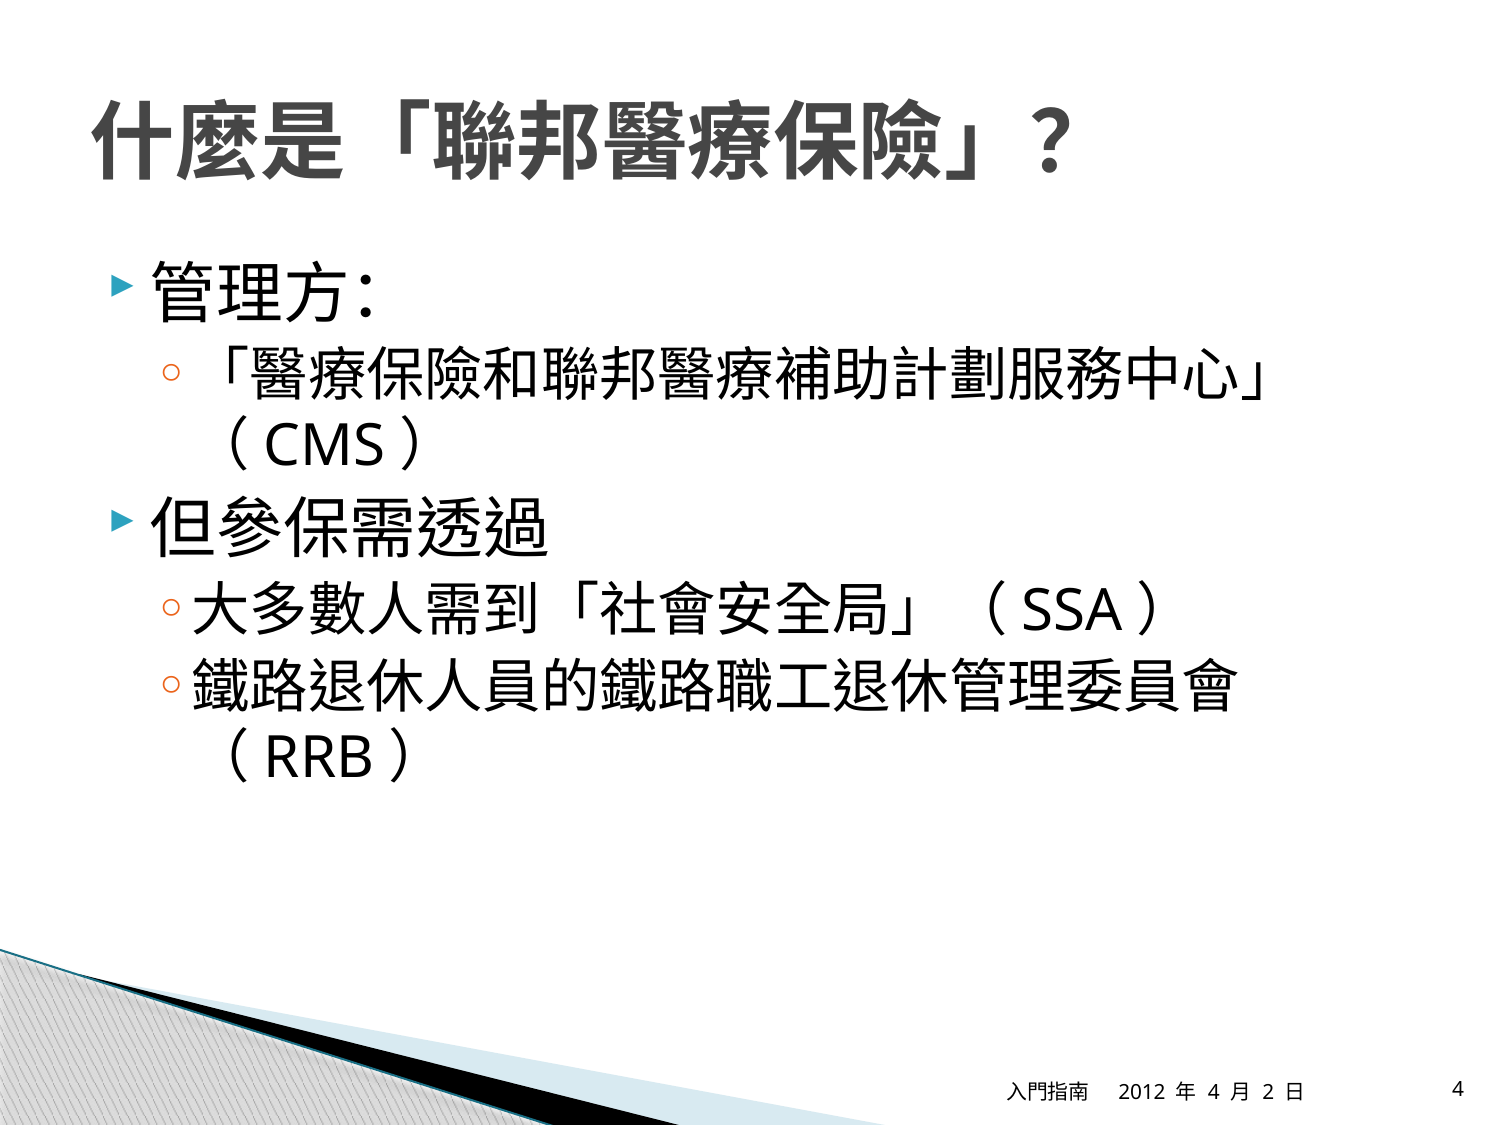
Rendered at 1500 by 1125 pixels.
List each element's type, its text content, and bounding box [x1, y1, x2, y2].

slide_number 4 [1418, 1051, 1479, 1112]
footer 入門指南 [718, 1051, 1105, 1112]
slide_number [1105, 1051, 1418, 1112]
title 什麼是「聯邦醫療保險」？ [75, 45, 1425, 233]
list 管理方： 「醫療保險和聯邦醫療補助計劃服務中心」（CMS） 但參保需透過 大多數人需到「社會安全局」（SSA） 鐵路退休人員的鐵路職工退休管理委員會 （RRB） [75, 243, 1425, 986]
